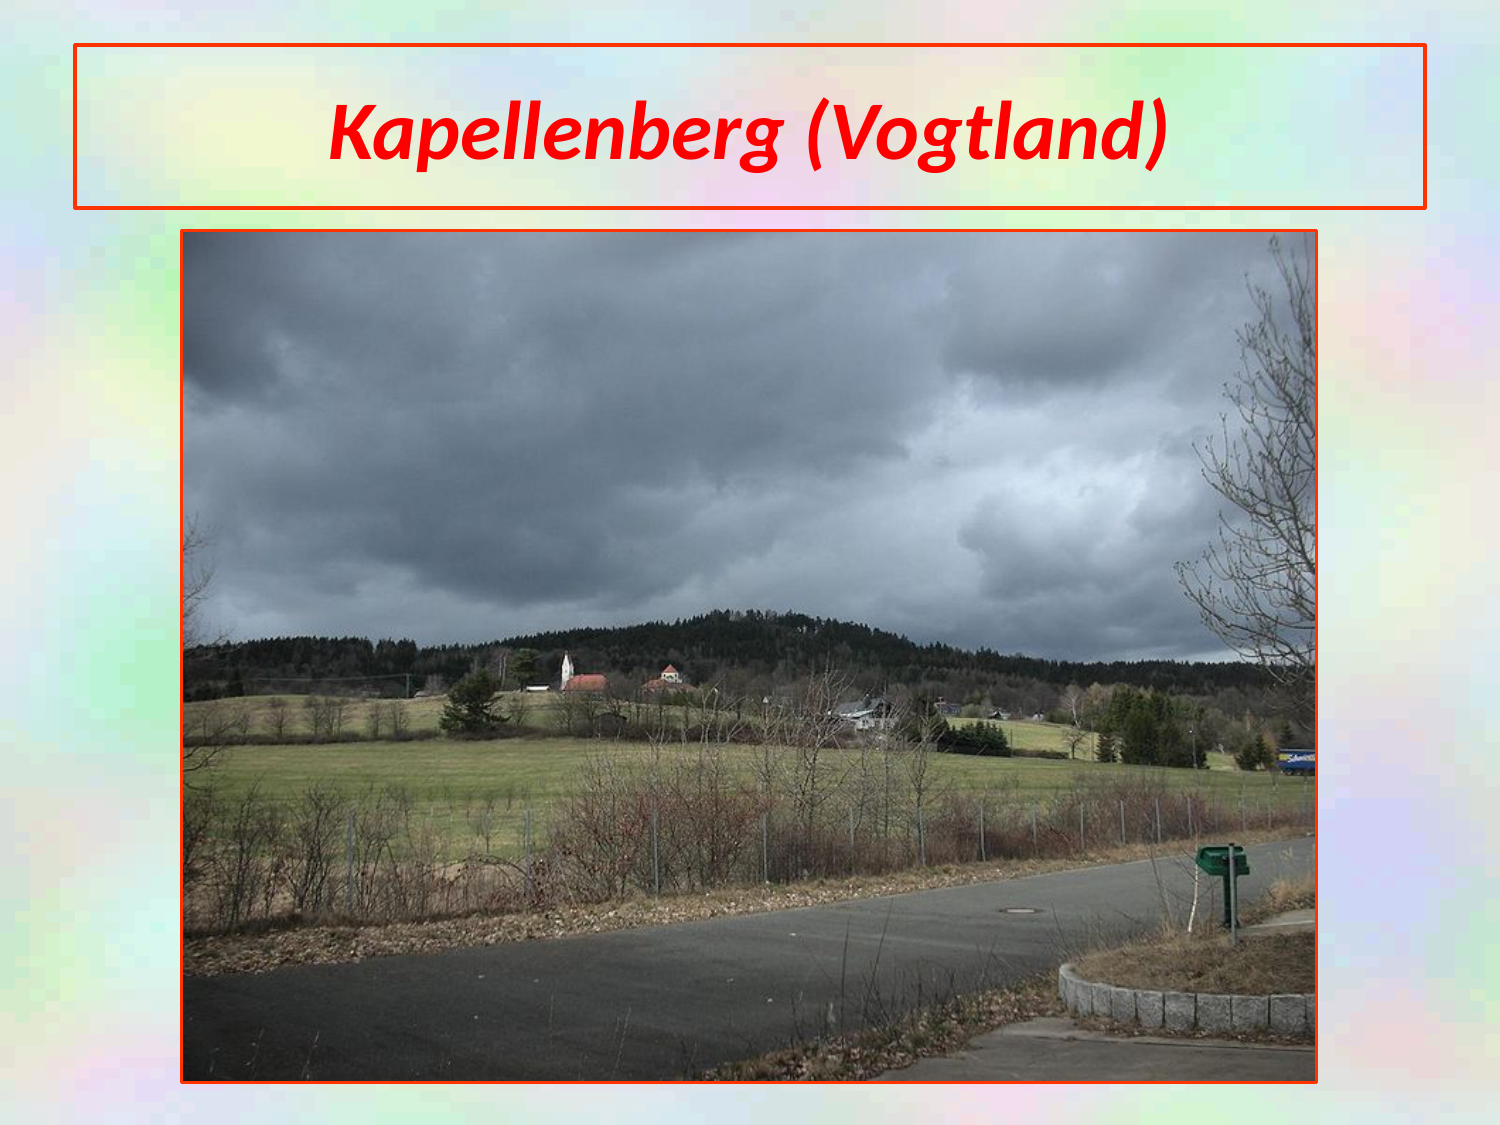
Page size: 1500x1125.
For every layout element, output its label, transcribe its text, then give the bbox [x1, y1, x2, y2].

picture [0, 0, 1500, 1125]
title Kapellenberg (Vogtland) [75, 45, 1425, 209]
